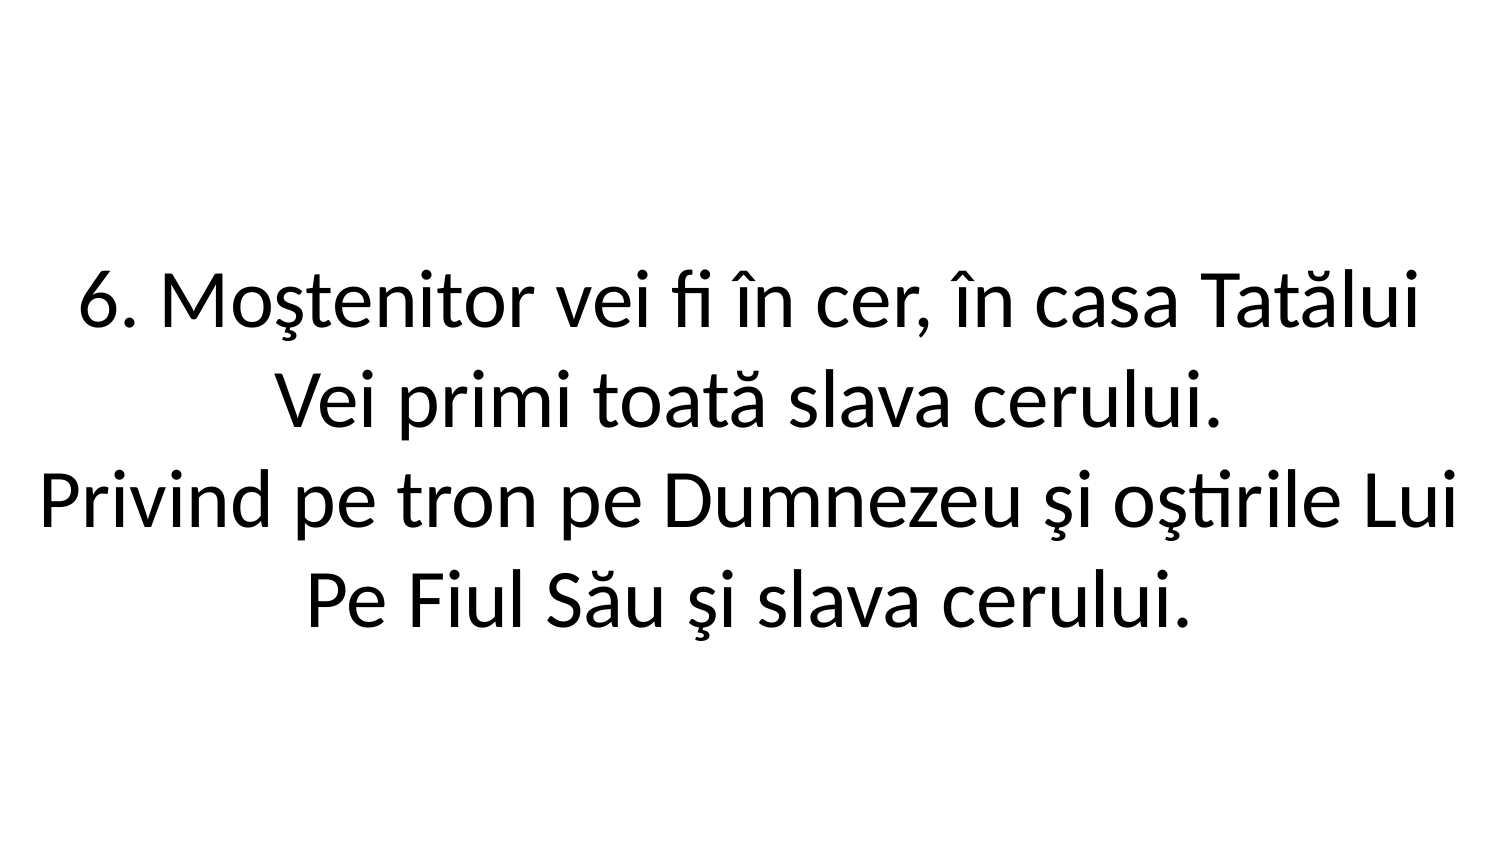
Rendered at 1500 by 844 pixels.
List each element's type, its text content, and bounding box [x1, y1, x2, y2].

text_box 6. Moştenitor vei fi în cer, în casa Tatălui Vei primi toată slava cerului. Privind pe tron pe Dumnezeu şi oştirile Lui Pe Fiul Său şi slava cerului. [24, 192, 1476, 652]
